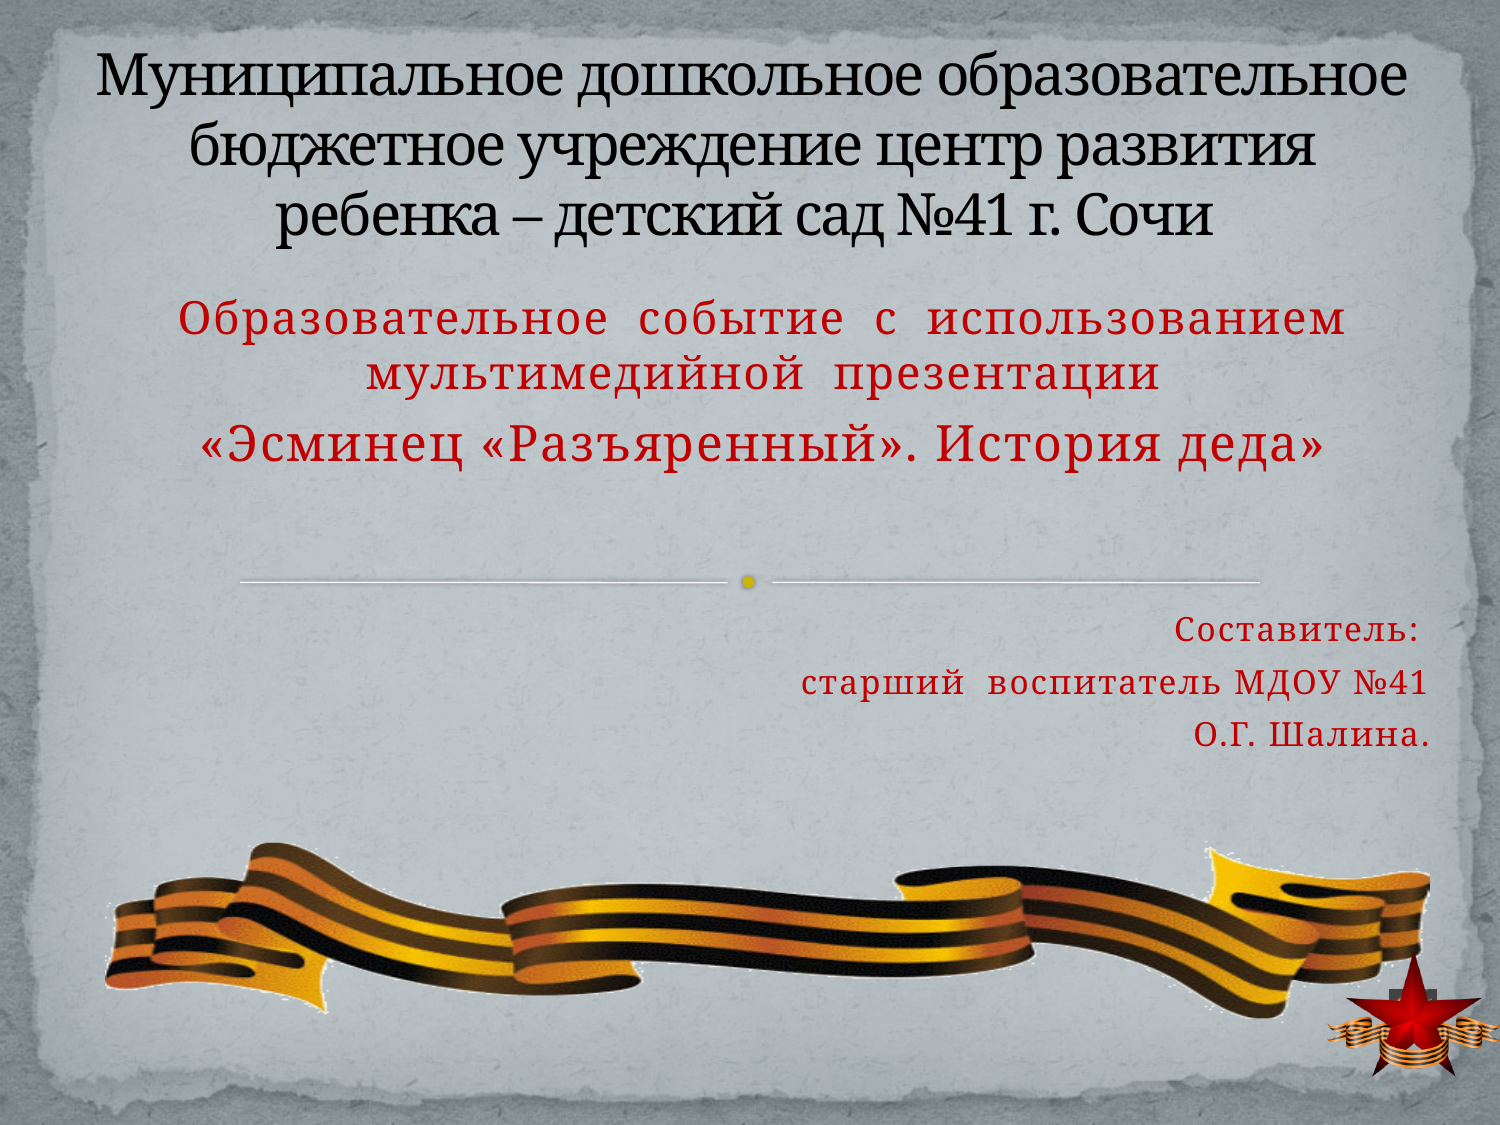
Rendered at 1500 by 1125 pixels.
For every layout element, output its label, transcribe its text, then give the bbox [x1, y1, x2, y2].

subtitle Образовательное событие с использованием мультимедийной презентации «Эсминец «Разъяренный». История деда» Составитель: старший воспитатель МДОУ №41 О.Г. Шалина. [82, 281, 1445, 586]
picture [105, 737, 1500, 1125]
title Муниципальное дошкольное образовательное бюджетное учреждение центр развития ребенка – детский сад №41 г. Сочи [70, 117, 1433, 255]
